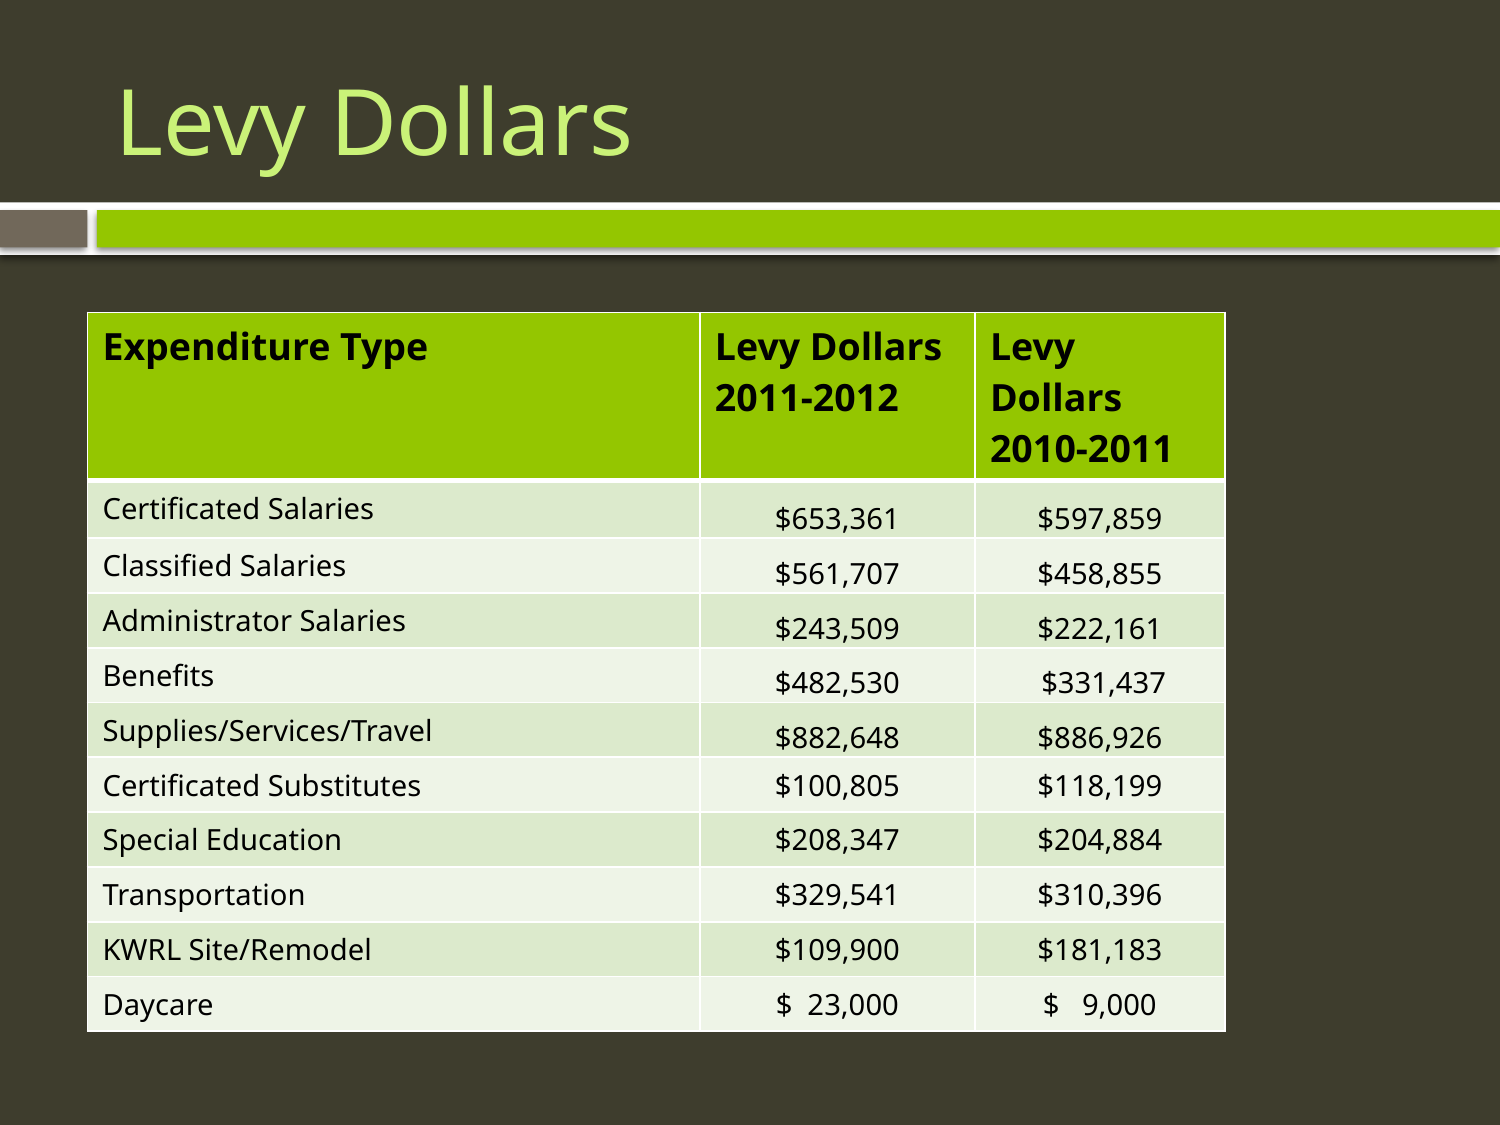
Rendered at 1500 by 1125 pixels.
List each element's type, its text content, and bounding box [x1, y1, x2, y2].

table_cell $118,199 [976, 758, 1224, 811]
table_cell $ 9,000 [976, 977, 1224, 1030]
table_cell $653,361 [701, 483, 974, 537]
table_header Levy Dollars 2011-2012 [701, 313, 974, 478]
table_cell $329,541 [701, 868, 974, 921]
table_cell $243,509 [701, 594, 974, 647]
table_cell $310,396 [976, 868, 1224, 921]
table_cell $597,859 [976, 483, 1224, 537]
table_cell Benefits [88, 649, 699, 702]
table_header Expenditure Type [88, 313, 699, 478]
table_cell Supplies/Services/Travel [88, 703, 699, 756]
table_cell $482,530 [701, 649, 974, 702]
table_cell Daycare [88, 977, 699, 1030]
table_cell Administrator Salaries [88, 594, 699, 647]
title Levy Dollars [100, 37, 1438, 200]
table_cell Certificated Substitutes [88, 758, 699, 811]
table_cell $208,347 [701, 813, 974, 866]
table_cell $886,926 [976, 703, 1224, 756]
table_cell $331,437 [976, 649, 1224, 702]
table_cell $561,707 [701, 539, 974, 592]
table_cell KWRL Site/Remodel [88, 923, 699, 976]
table_cell $181,183 [976, 923, 1224, 976]
table_cell $204,884 [976, 813, 1224, 866]
table_cell $222,161 [976, 594, 1224, 647]
table_cell Special Education [88, 813, 699, 866]
text_box [849, 937, 1450, 1100]
table_header Levy Dollars 2010-2011 [976, 313, 1224, 478]
table_cell $109,900 [701, 923, 974, 976]
table_cell $458,855 [976, 539, 1224, 592]
table_cell Classified Salaries [88, 539, 699, 592]
table_cell Certificated Salaries [88, 483, 699, 537]
table_cell $100,805 [701, 758, 974, 811]
table_cell Transportation [88, 868, 699, 921]
table_cell $ 23,000 [701, 977, 974, 1030]
table_cell $882,648 [701, 703, 974, 756]
